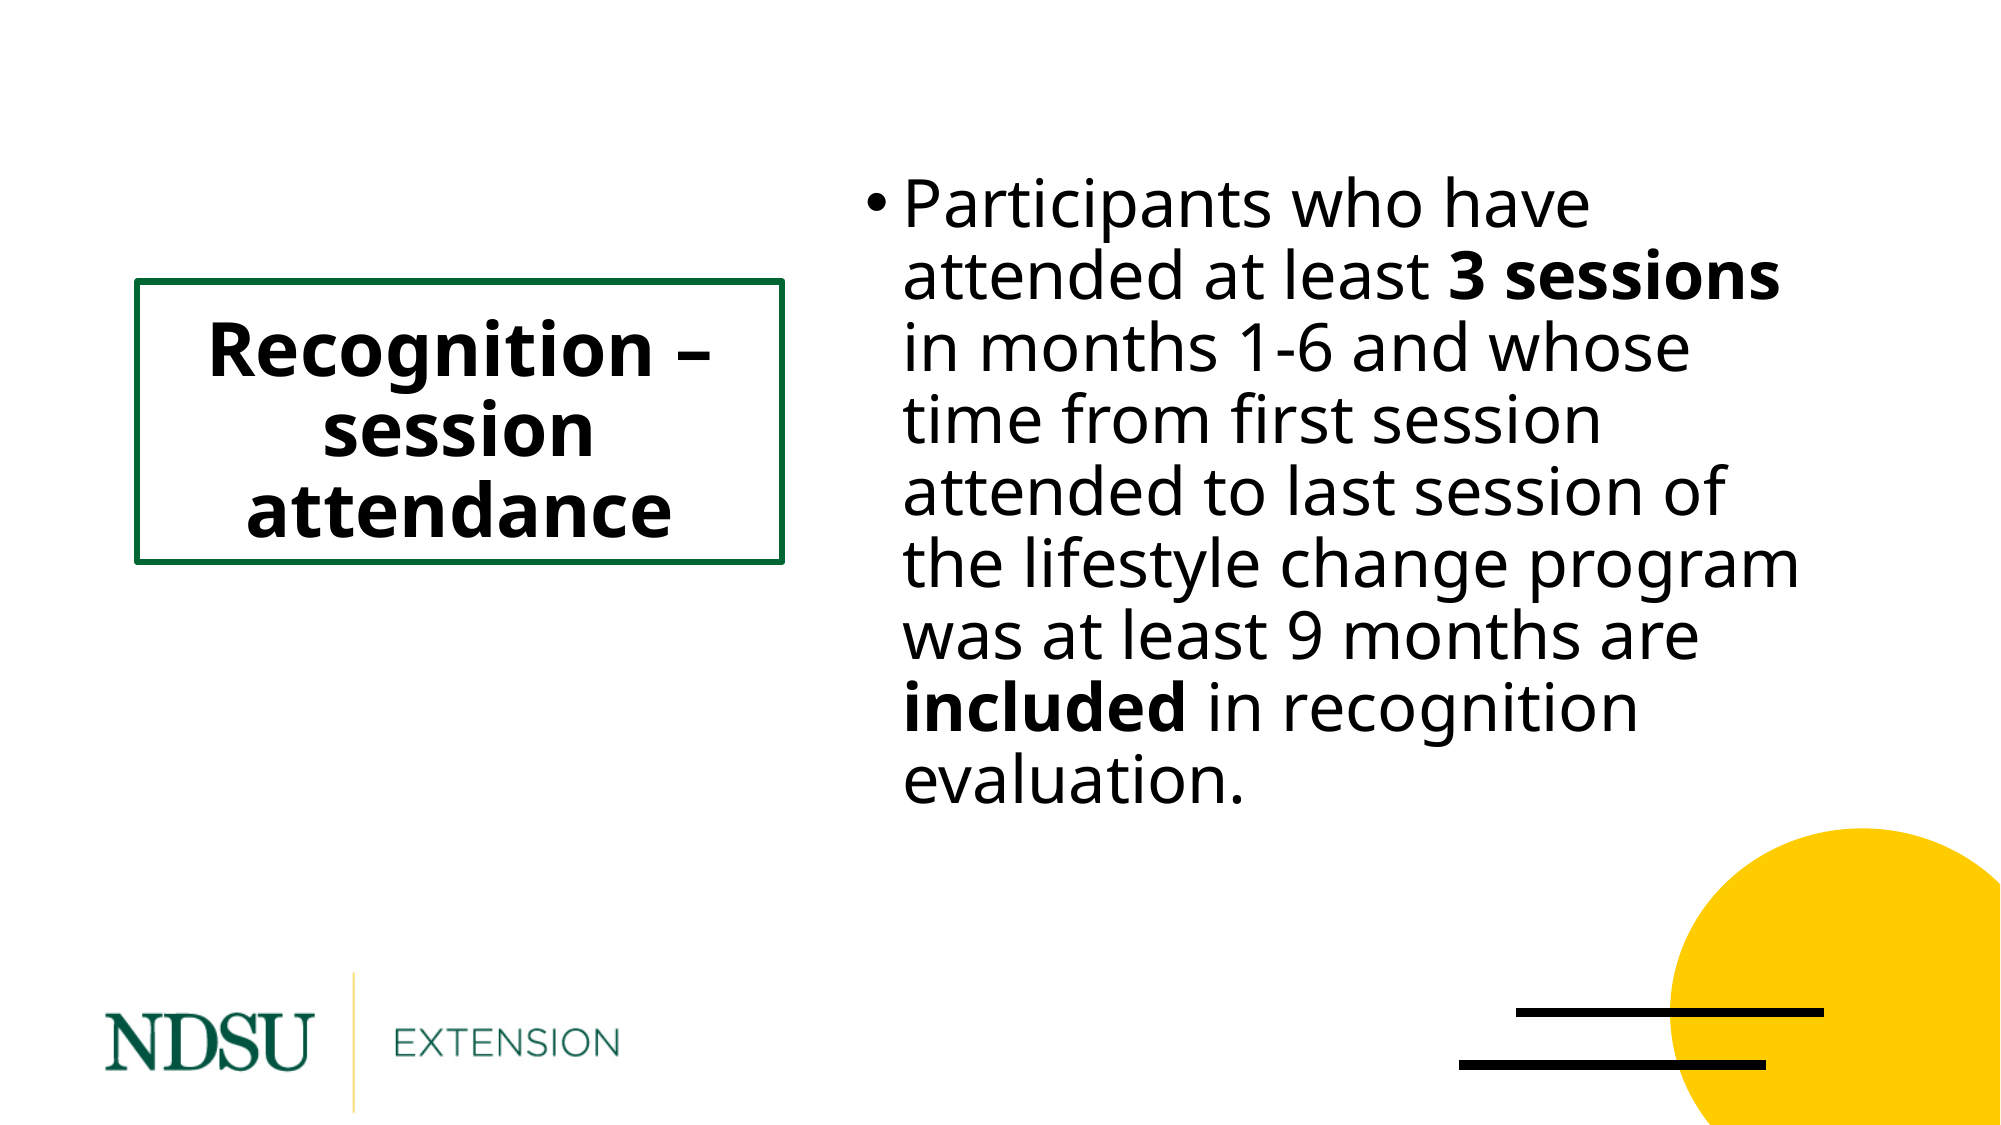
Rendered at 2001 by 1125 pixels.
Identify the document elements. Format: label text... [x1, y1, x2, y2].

title Recognition – session attendance [137, 281, 783, 562]
picture [105, 970, 620, 1115]
list Participants who have attended at least 3 sessions in months 1-6 and whose time from first session attended to last session of the lifestyle change program was at least 9 months are included in recognition evaluation. [850, 161, 1863, 962]
